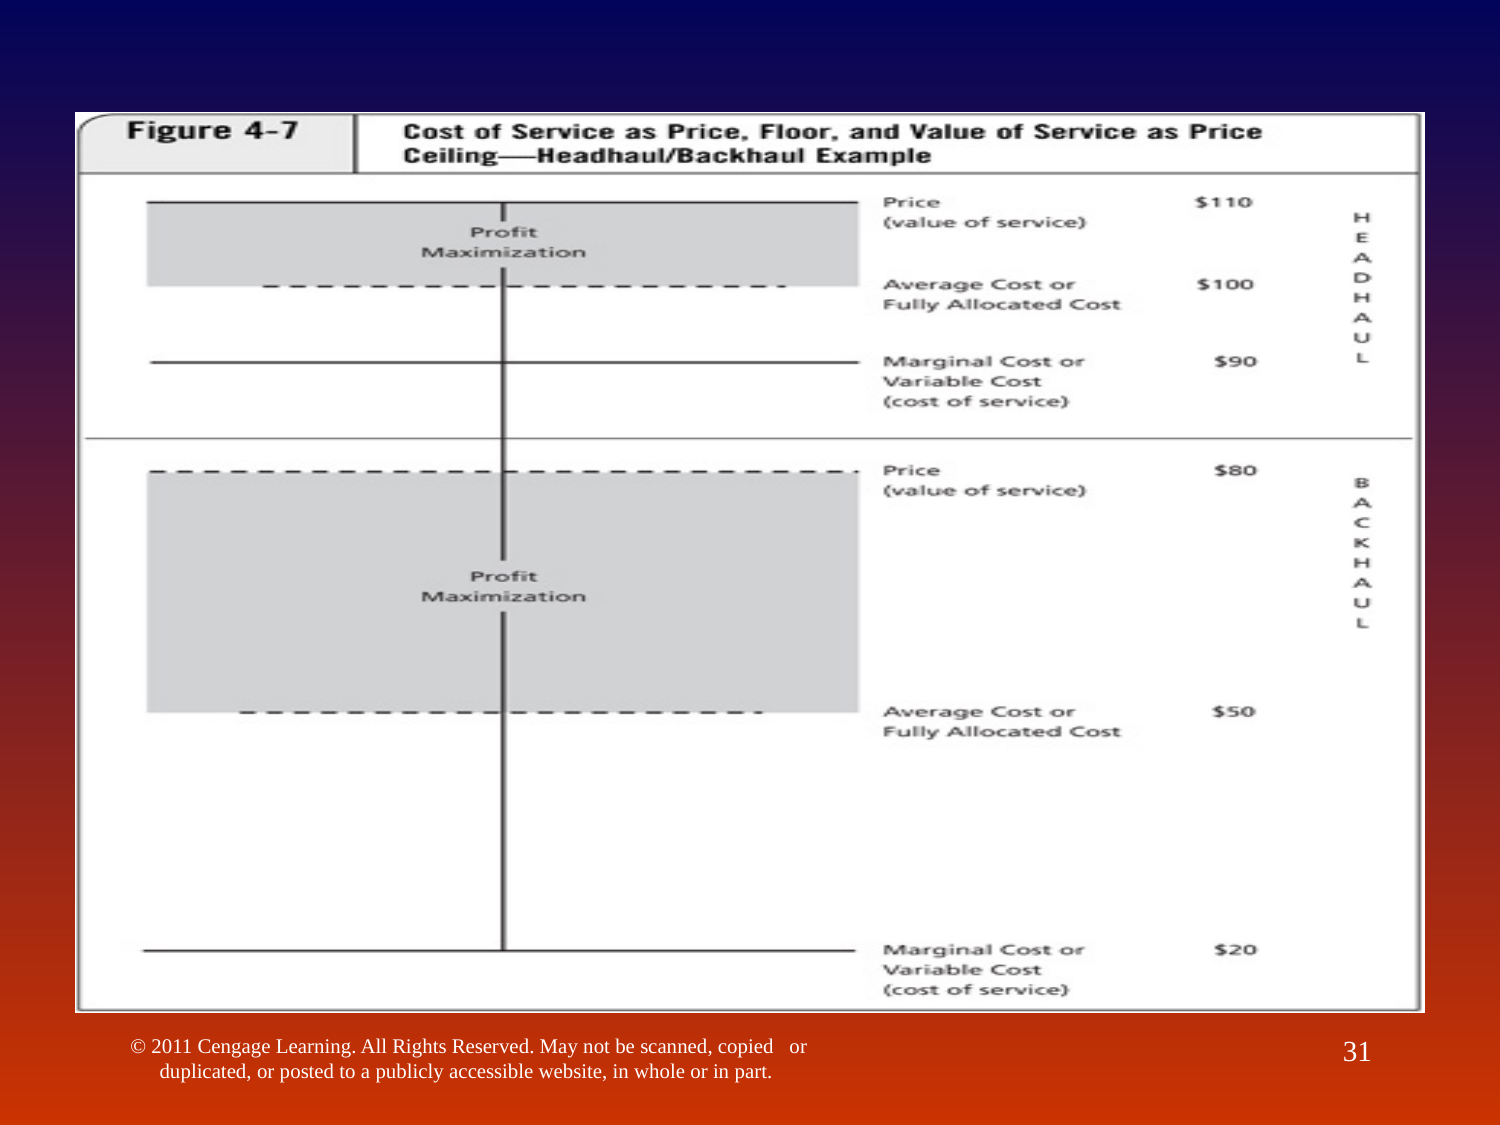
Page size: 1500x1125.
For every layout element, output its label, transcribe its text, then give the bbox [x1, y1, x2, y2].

picture [74, 112, 1426, 1013]
footer © 2011 Cengage Learning. All Rights Reserved. May not be scanned, copied or duplicated, or posted to a publicly accessible website, in whole or in part. [112, 1024, 826, 1101]
slide_number 31 [1074, 1024, 1388, 1101]
